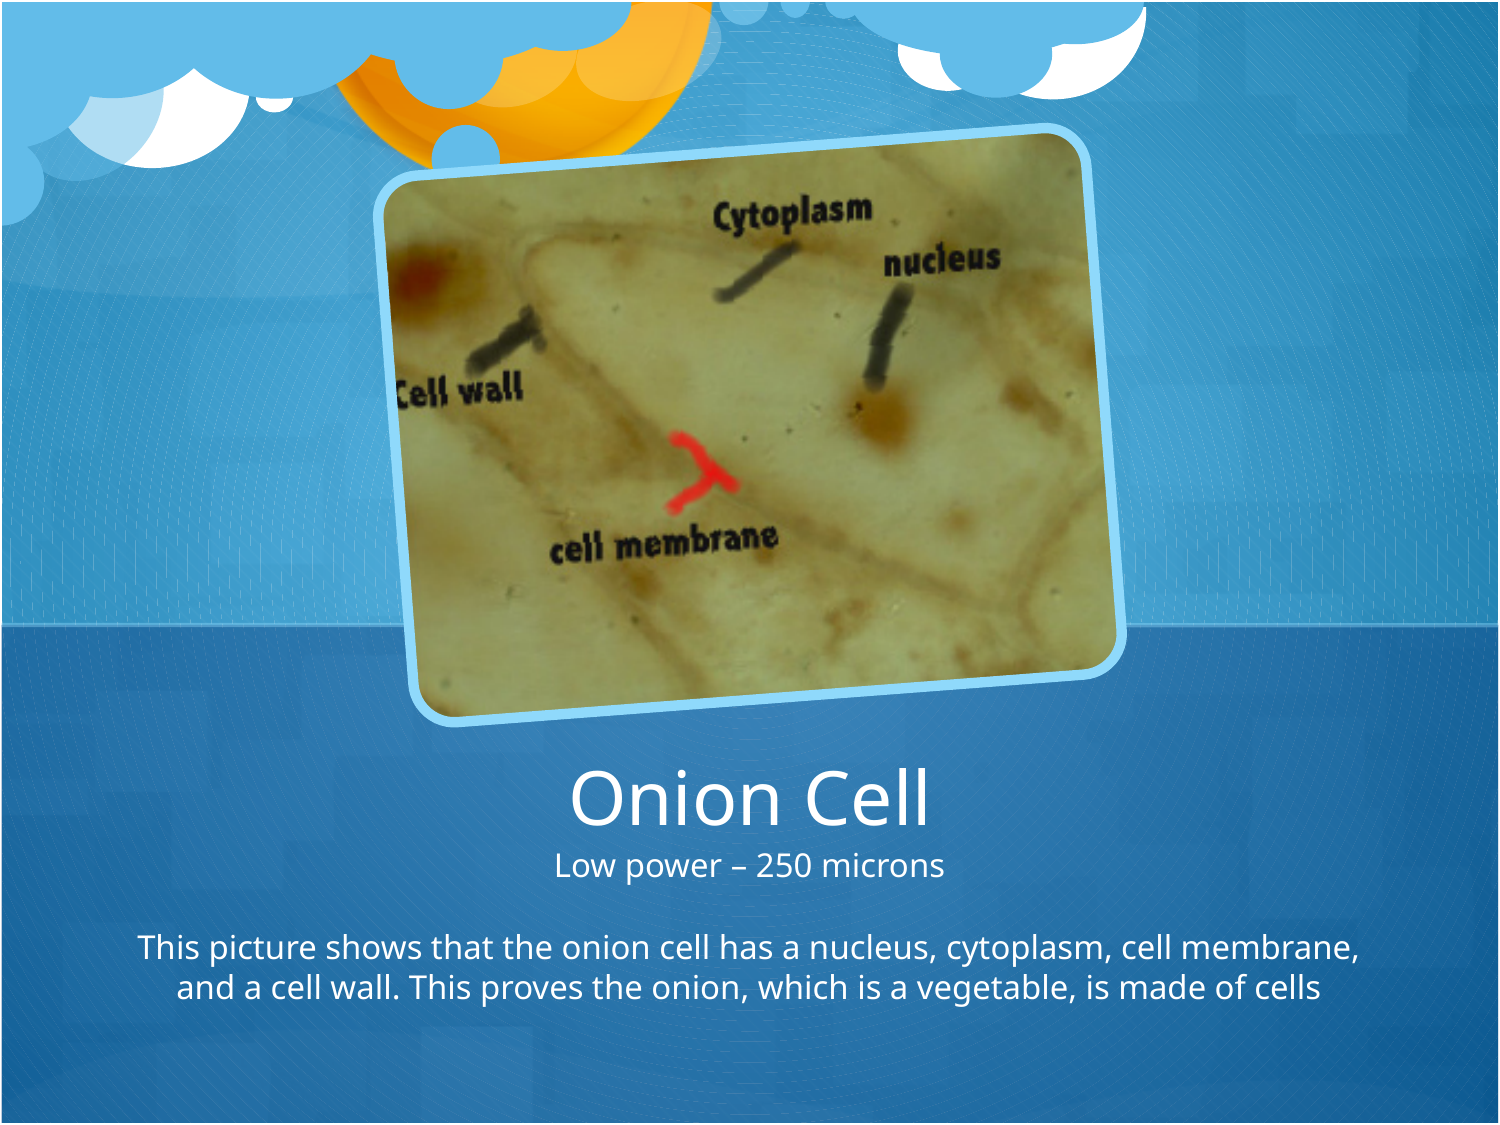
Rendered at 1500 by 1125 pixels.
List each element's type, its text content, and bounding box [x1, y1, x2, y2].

list Low power – 250 microns This picture shows that the onion cell has a nucleus, cytoplasm, cell membrane, and a cell wall. This proves the onion, which is a vegetable, is made of cells [116, 848, 1383, 1048]
picture [2, 2, 1498, 1123]
title Onion Cell [116, 729, 1383, 848]
